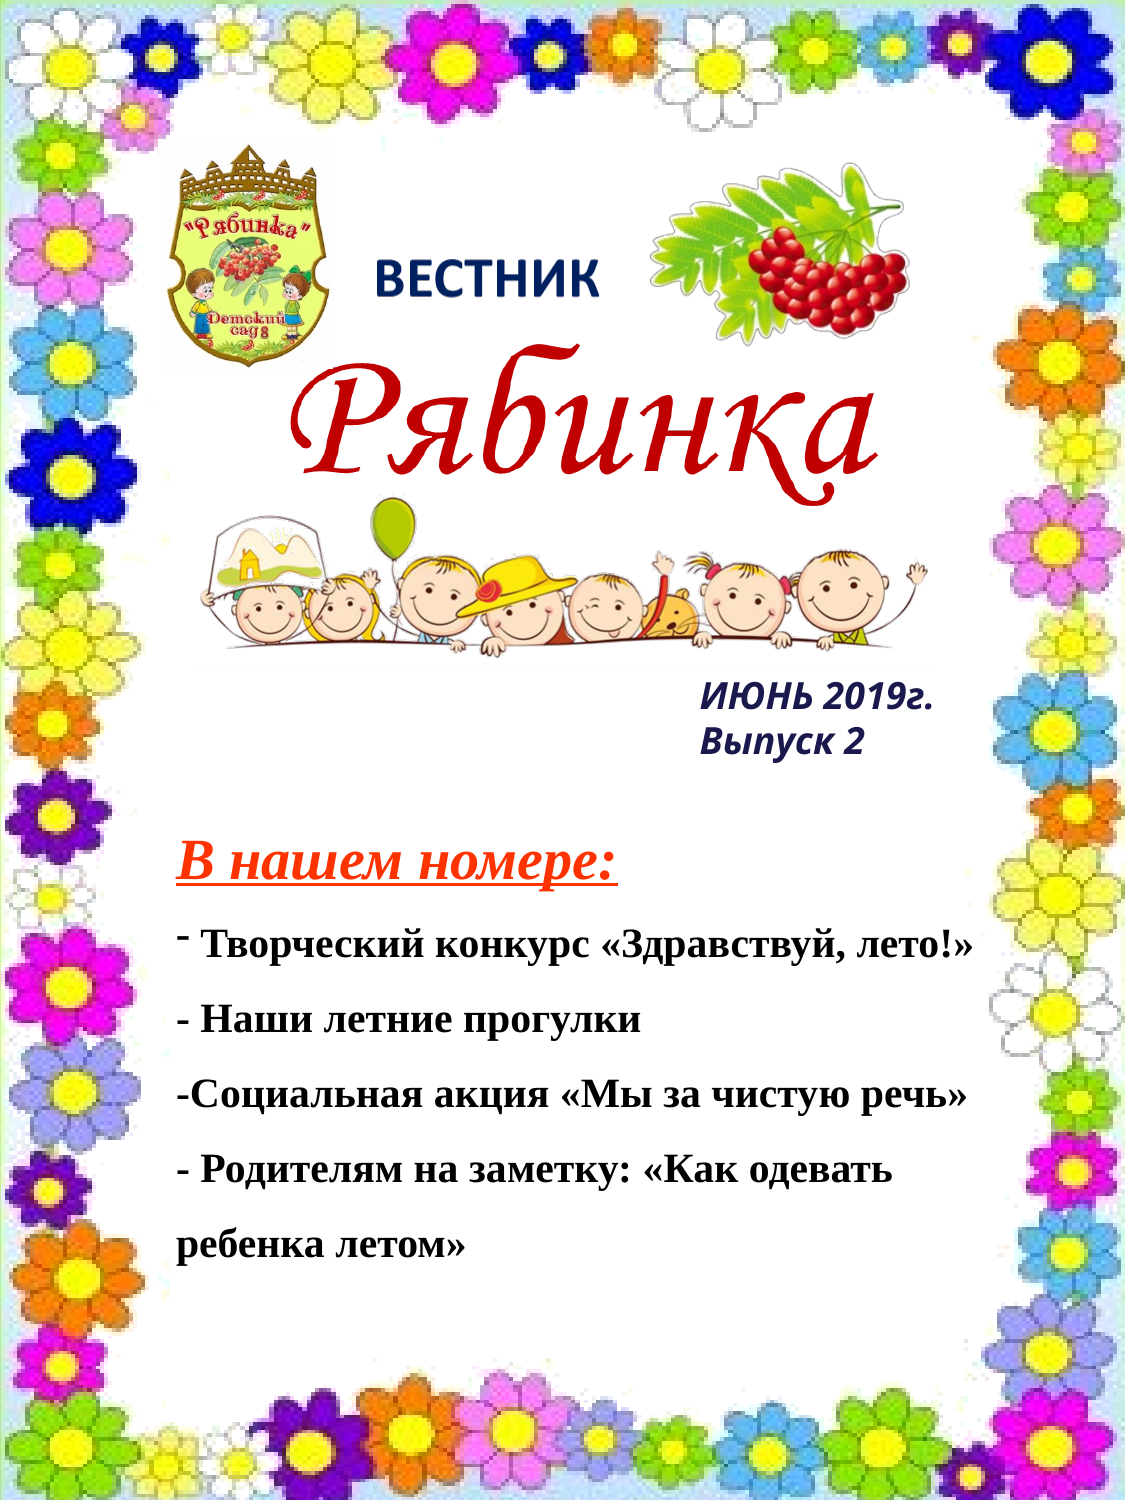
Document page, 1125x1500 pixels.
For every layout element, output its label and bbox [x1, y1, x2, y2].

text_box [0, 0, 1125, 1500]
